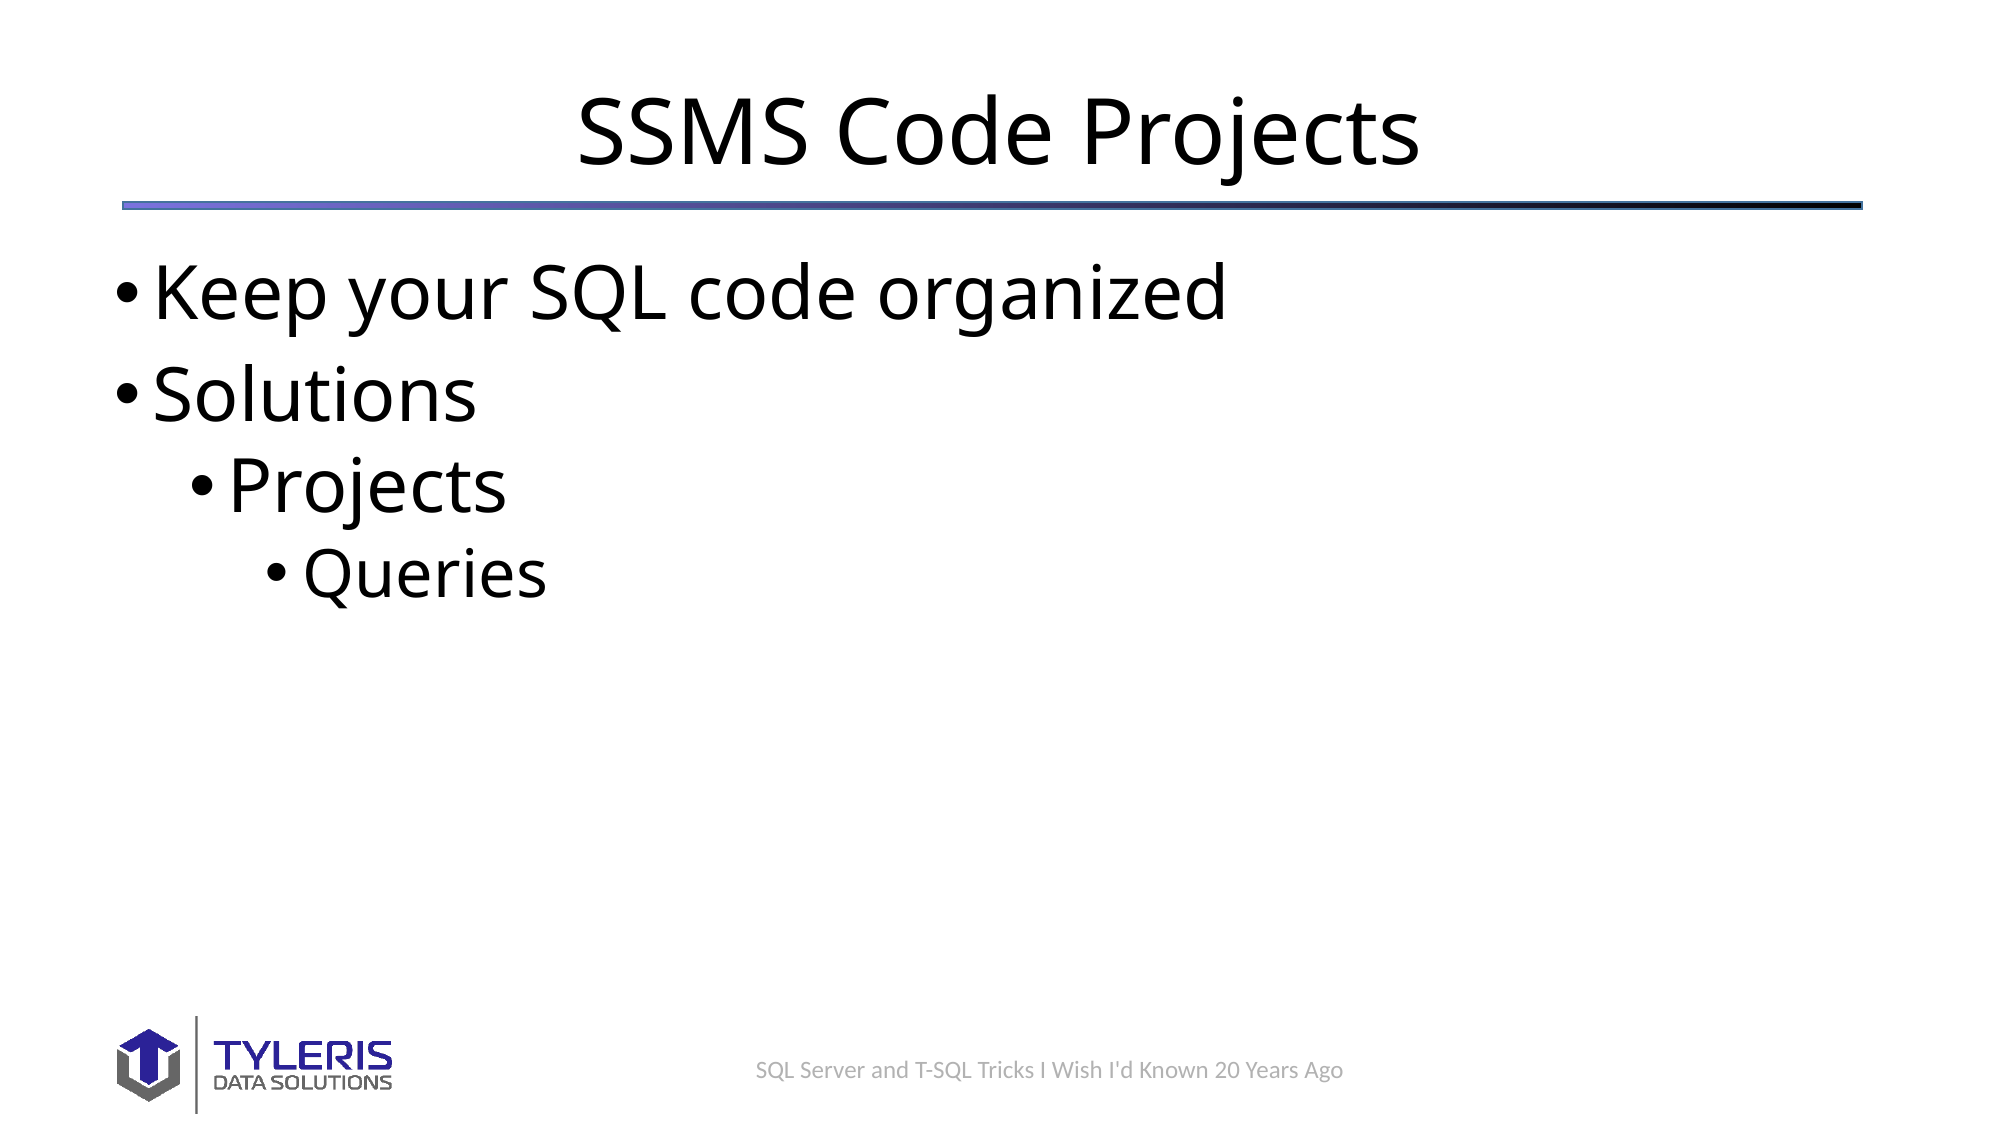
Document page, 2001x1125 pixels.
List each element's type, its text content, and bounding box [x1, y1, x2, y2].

footer SQL Server and T-SQL Tricks I Wish I'd Known 20 Years Ago [599, 1039, 1502, 1099]
picture [117, 1016, 392, 1114]
text_box [122, 201, 1863, 210]
list Keep your SQL code organized Solutions Projects Queries [99, 247, 1863, 914]
text_box SSMS Code Projects [137, 59, 1863, 201]
